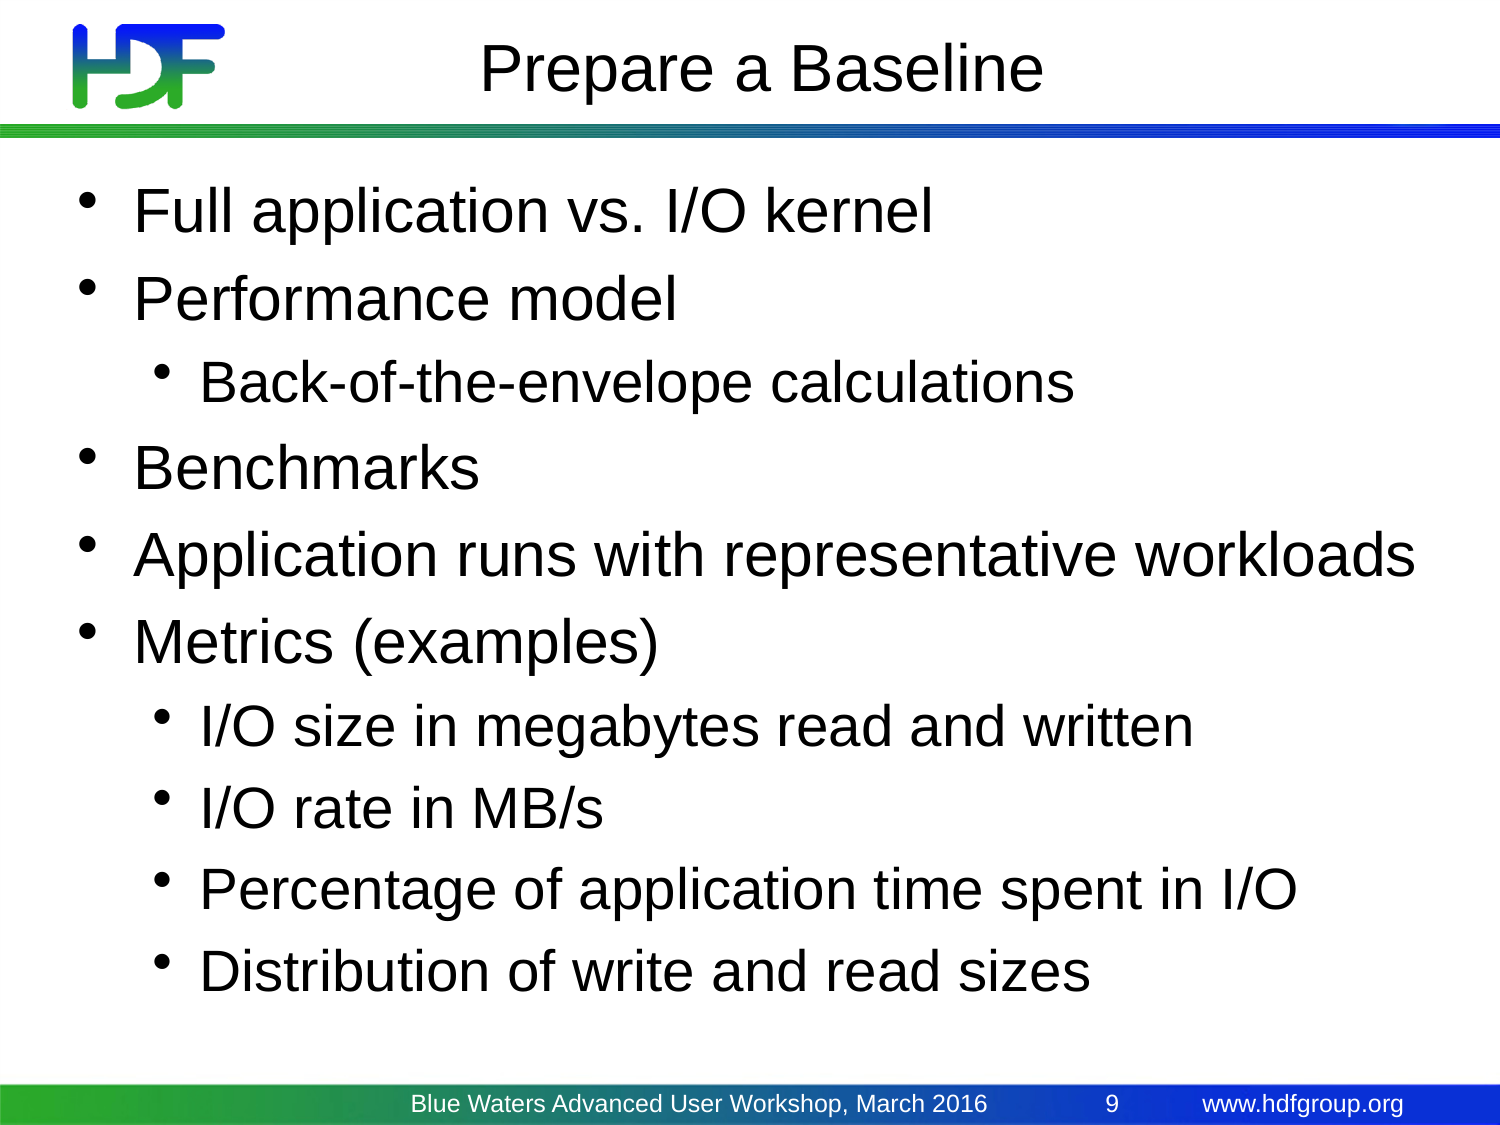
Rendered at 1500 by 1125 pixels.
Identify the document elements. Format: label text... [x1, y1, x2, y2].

slide_number 9 [1049, 1087, 1176, 1125]
title Prepare a Baseline [187, 24, 1338, 113]
picture [0, 0, 1500, 1125]
footer Blue Waters Advanced User Workshop, March 2016 [374, 1087, 1026, 1125]
list Full application vs. I/O kernel Performance model Back-of-the-envelope calculations Benchmarks Application runs with representative workloads Metrics (examples) I/O size in megabytes read and written I/O rate in MB/s Percentage of application time spent in I/O Distribution of write and read sizes [62, 162, 1450, 1063]
